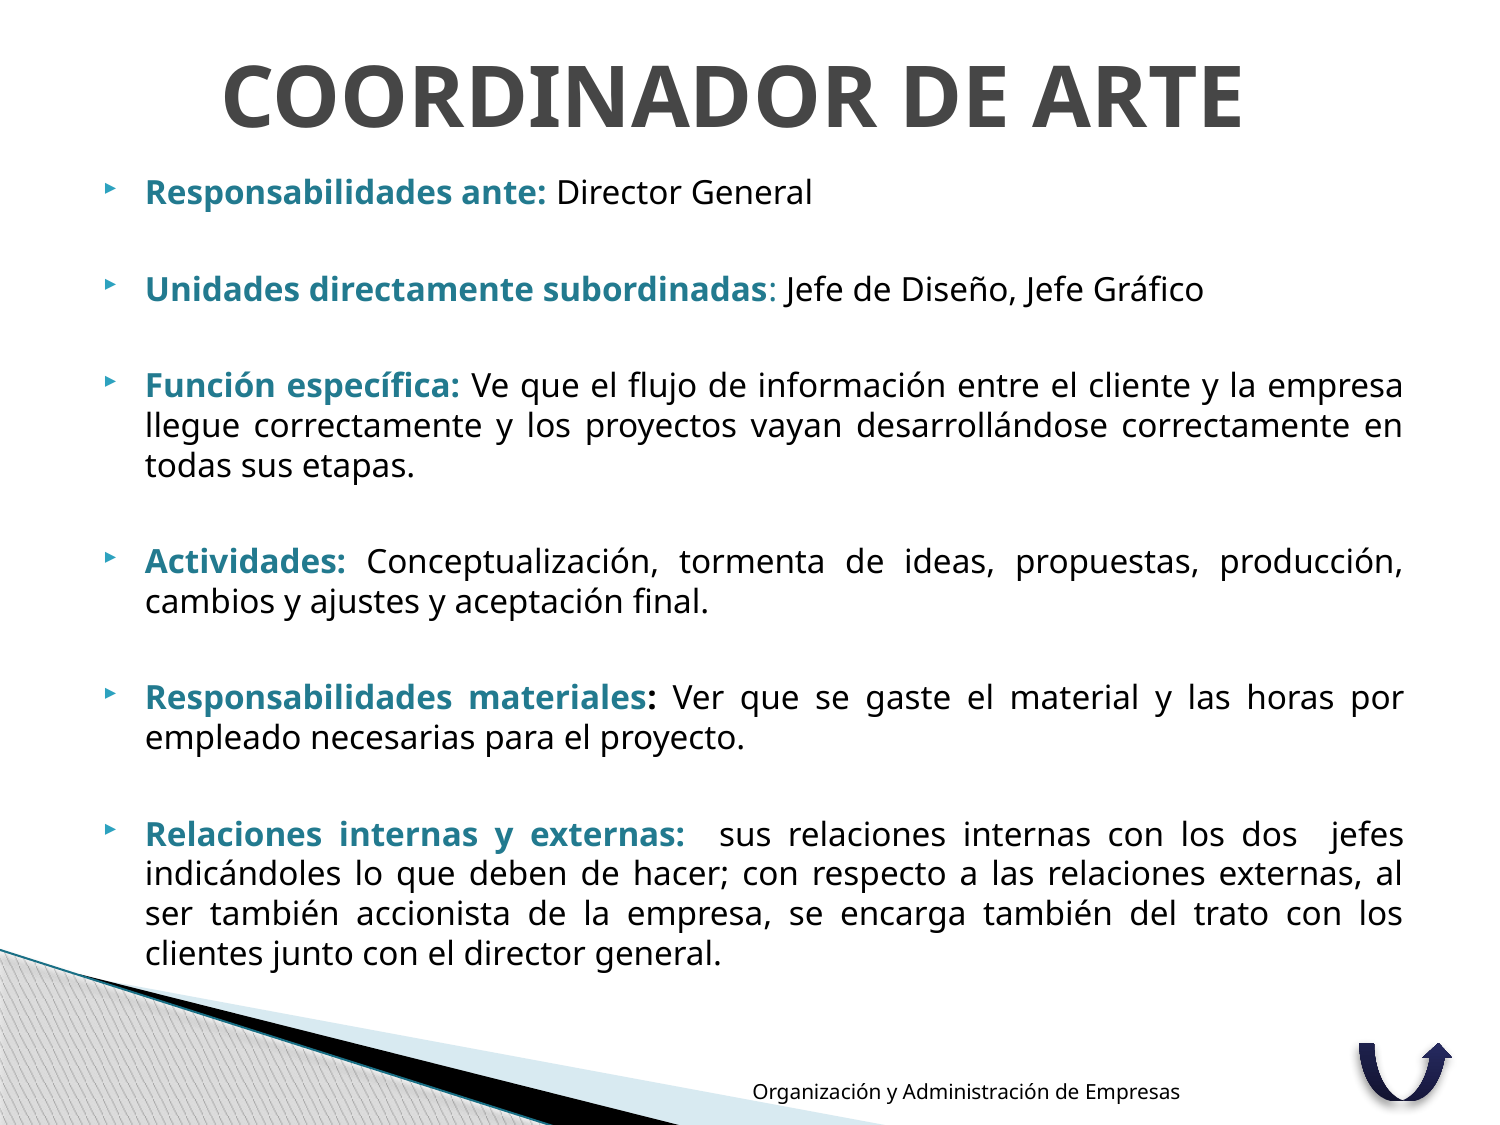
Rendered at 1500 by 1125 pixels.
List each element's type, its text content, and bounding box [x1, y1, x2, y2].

text_box [1359, 1042, 1452, 1102]
title COORDINADOR DE ARTE [58, 0, 1409, 188]
footer Organización y Administración de Empresas [718, 1051, 1196, 1112]
list Responsabilidades ante: Director General Unidades directamente subordinadas: Jefe de Diseño, Jefe Gráfico Función específica: Ve que el flujo de información entre el cliente y la empresa llegue correctamente y los proyectos vayan desarrollándose correctamente en todas sus etapas. Actividades: Conceptualización, tormenta de ideas, propuestas, producción, cambios y ajustes y aceptación final. Responsabilidades materiales: Ver que se gaste el material y las horas por empleado necesarias para el proyecto. Relaciones internas y externas: sus relaciones internas con los dos jefes indicándoles lo que deben de hacer; con respecto a las relaciones externas, al ser también accionista de la empresa, se encarga también del trato con los clientes junto con el director general. [70, 164, 1421, 1067]
